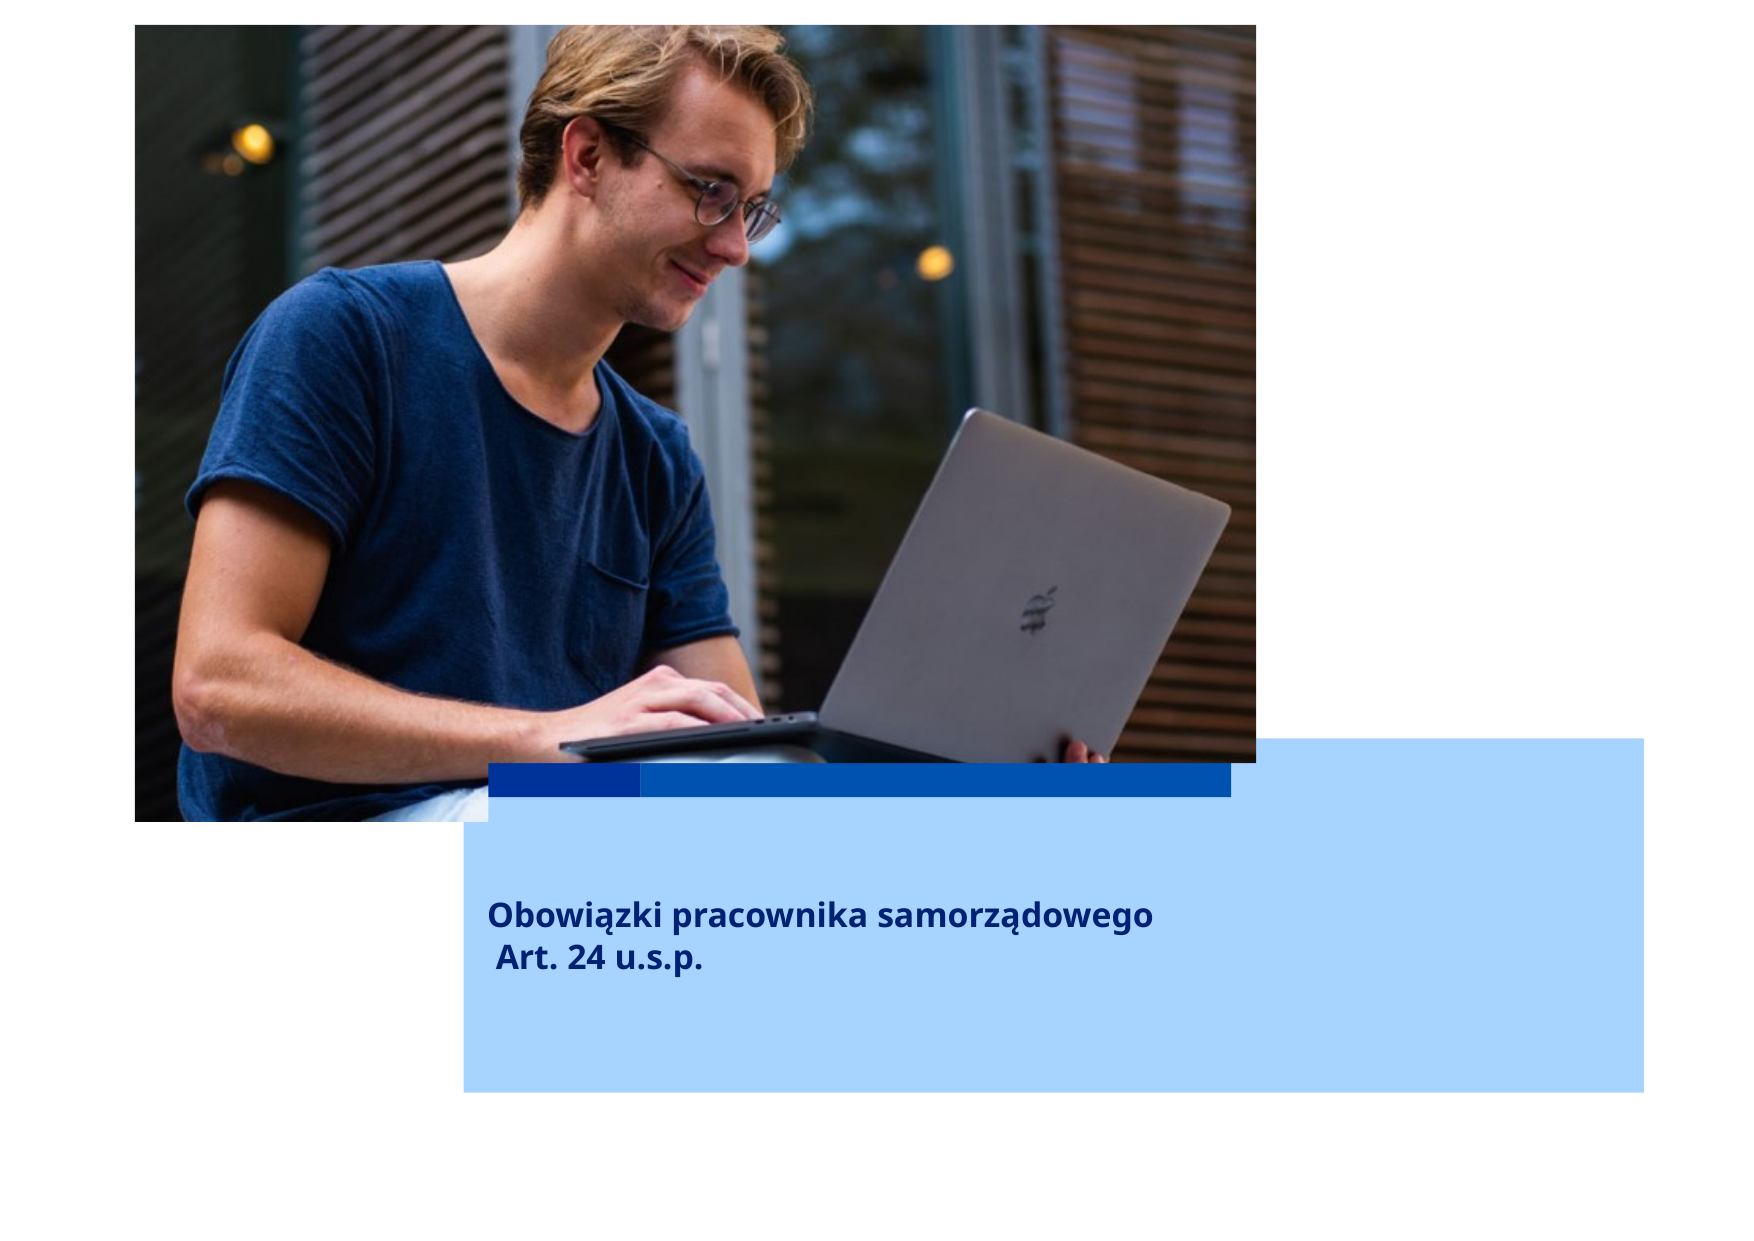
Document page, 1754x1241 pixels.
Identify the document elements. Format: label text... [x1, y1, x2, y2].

picture [109, 0, 1257, 823]
title Obowiązki pracownika samorządowego Art. 24 u.s.p. [487, 891, 1633, 1093]
